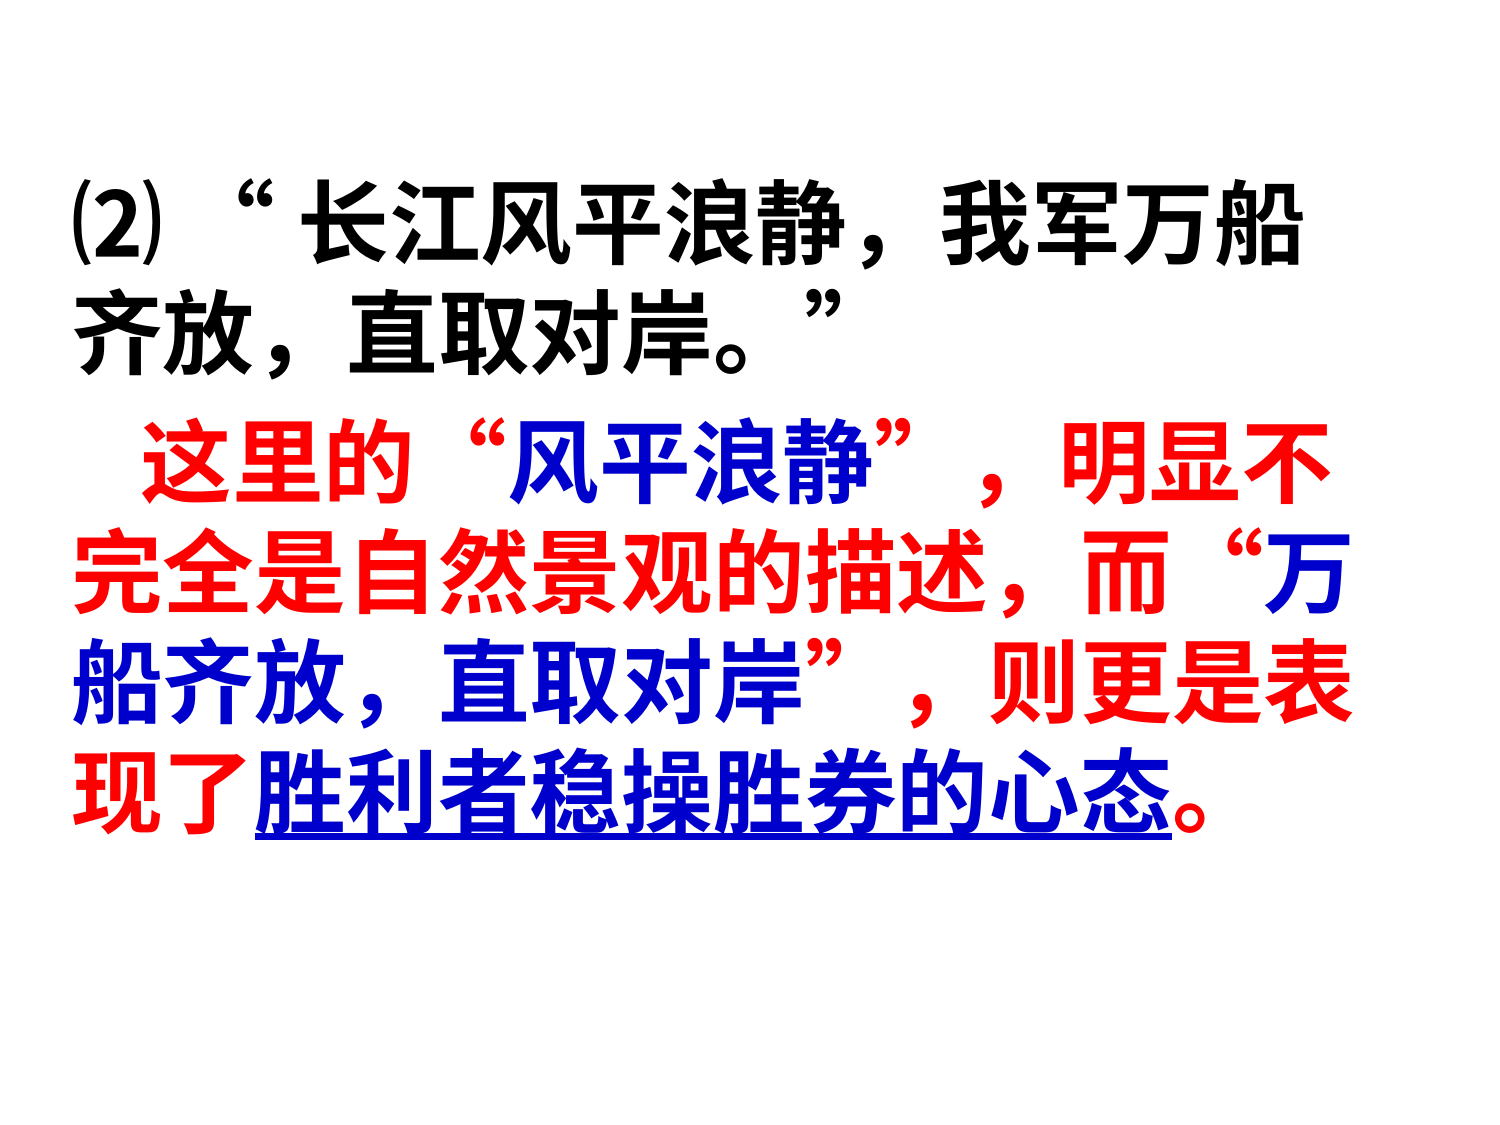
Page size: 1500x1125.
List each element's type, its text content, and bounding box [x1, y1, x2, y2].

list ⑵ “长江风平浪静，我军万船齐放，直取对岸。” 这里的“风平浪静”，明显不完全是自然景观的描述，而“万船齐放，直取对岸”，则更是表现了胜利者稳操胜券的心态。 [0, 78, 1412, 1071]
